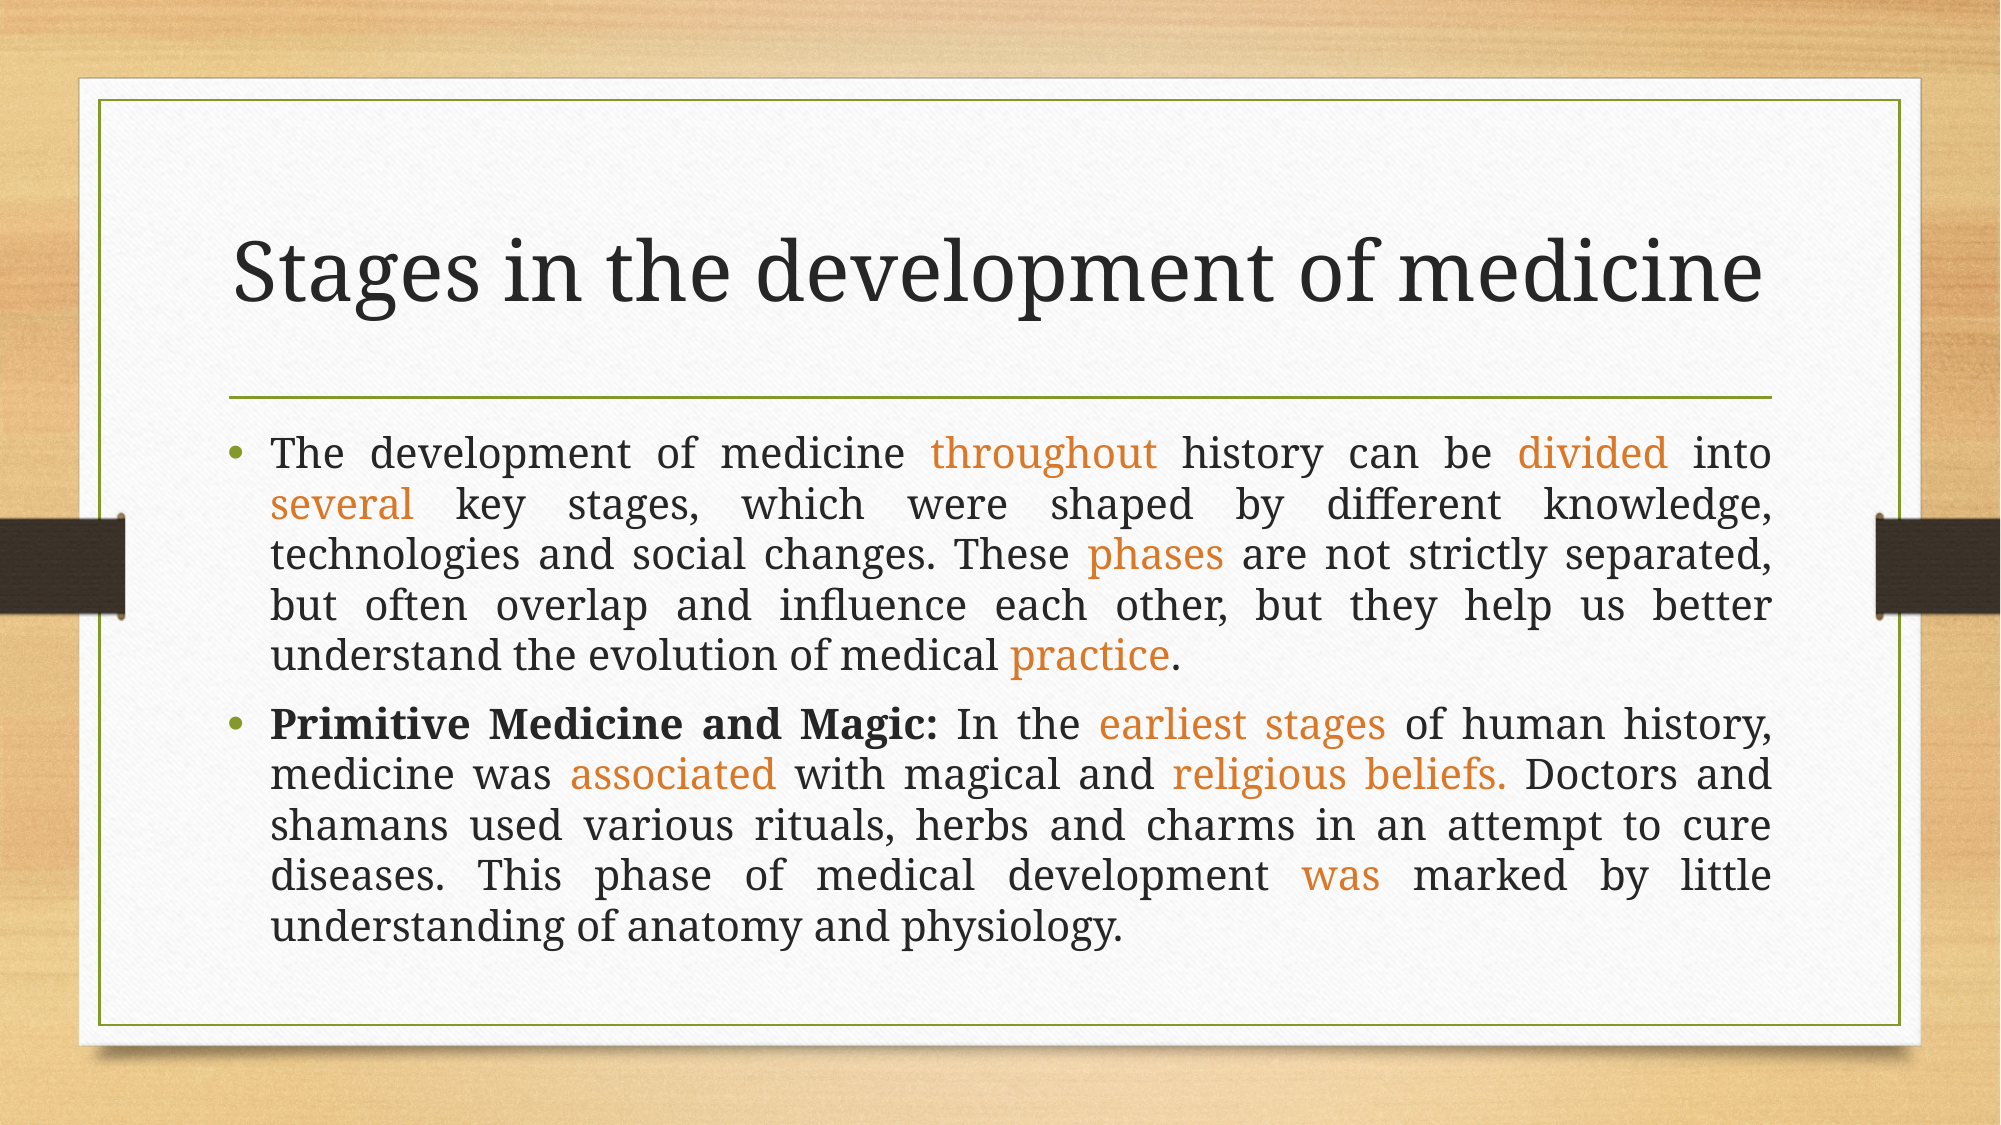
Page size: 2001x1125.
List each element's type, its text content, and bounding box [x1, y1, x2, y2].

list The development of medicine throughout history can be divided into several key stages, which were shaped by different knowledge, technologies and social changes. These phases are not strictly separated, but often overlap and influence each other, but they help us better understand the evolution of medical practice. Primitive Medicine and Magic: In the earliest stages of human history, medicine was associated with magical and religious beliefs. Doctors and shamans used various rituals, herbs and charms in an attempt to cure diseases. This phase of medical development was marked by little understanding of anatomy and physiology. [212, 419, 1788, 964]
picture [0, 0, 2001, 1125]
title Stages in the development of medicine [212, 161, 1788, 375]
